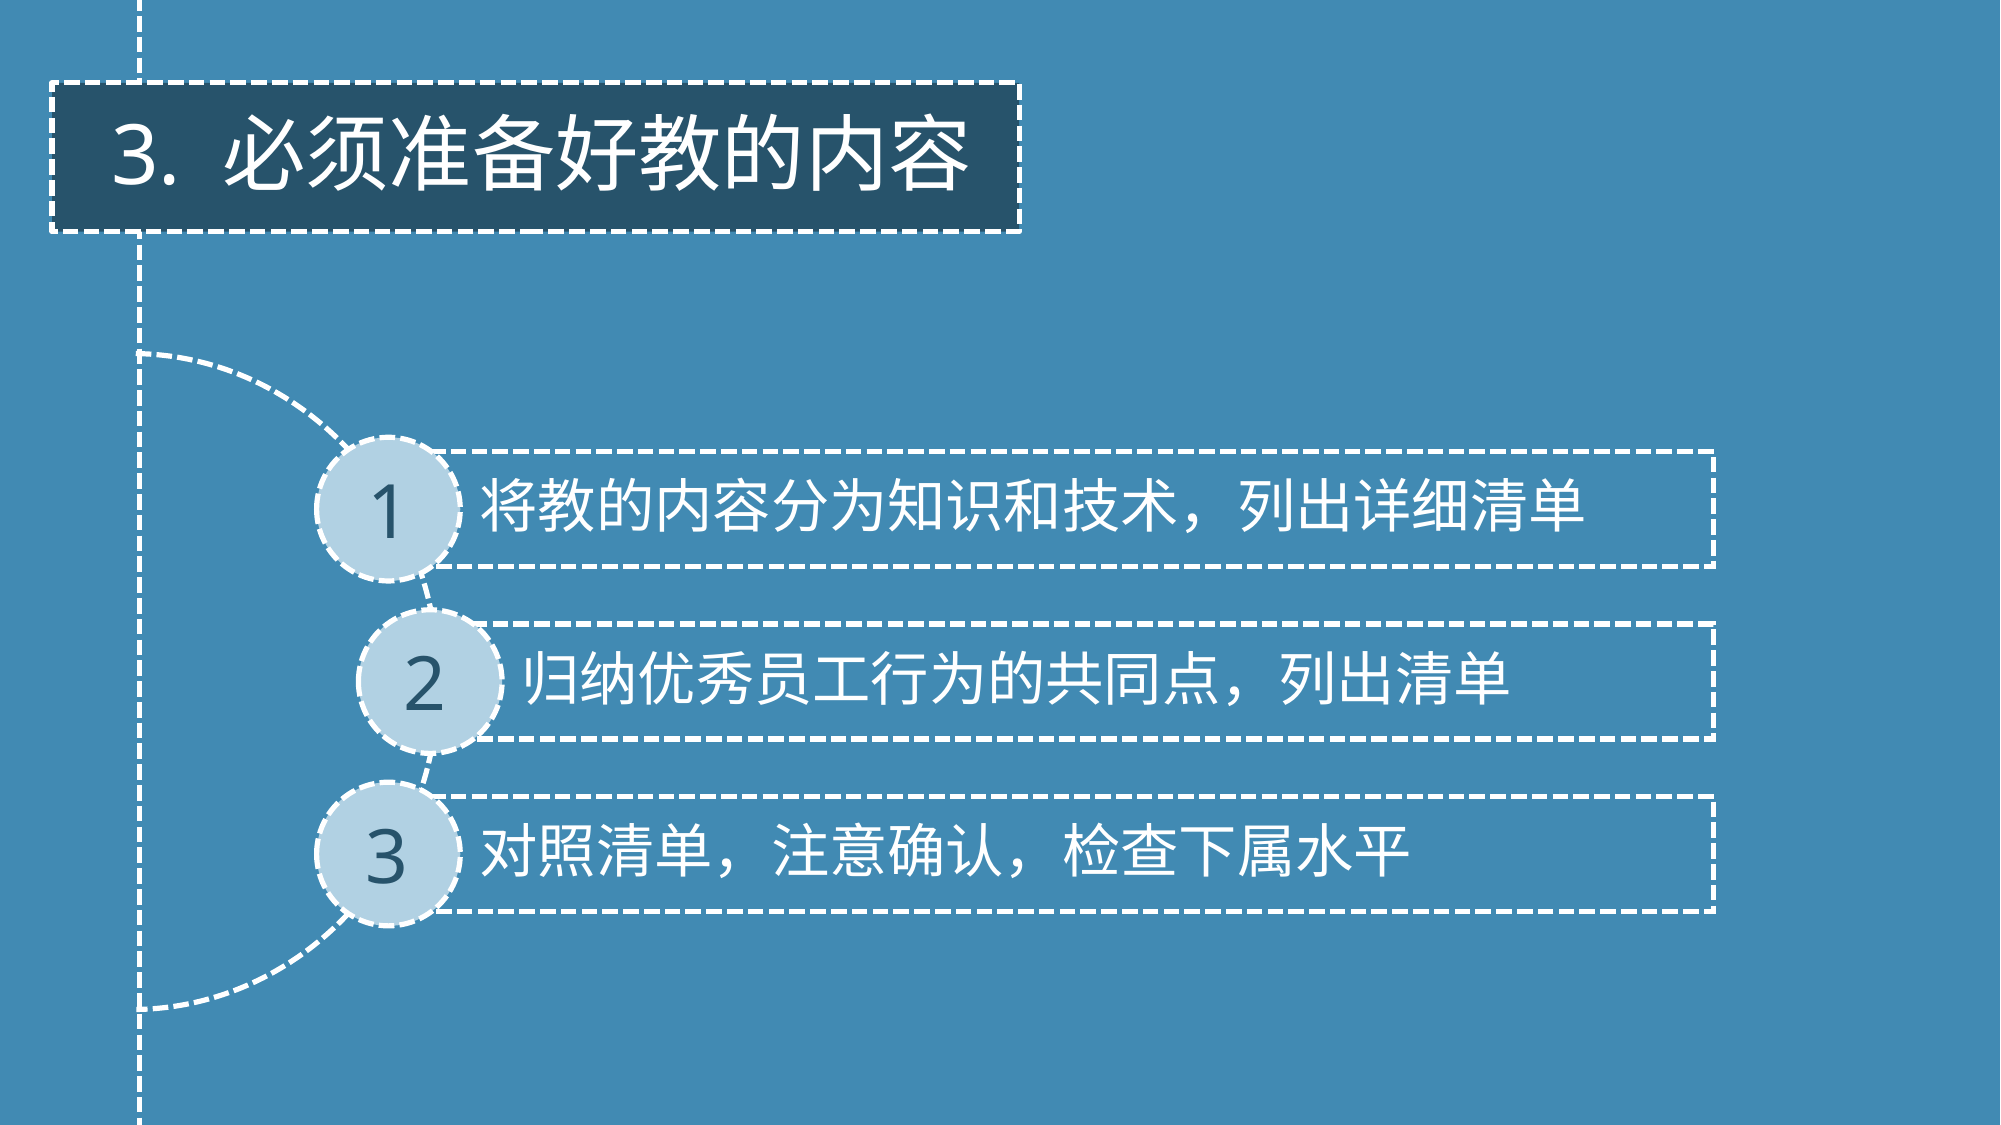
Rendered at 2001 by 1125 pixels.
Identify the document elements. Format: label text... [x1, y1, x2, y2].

text_box 1 [352, 456, 425, 561]
text_box [131, 353, 431, 1011]
text_box [315, 781, 462, 927]
text_box 3. 必须准备好教的内容 [52, 82, 1020, 232]
text_box 将教的内容分为知识和技术，列出详细清单 [433, 451, 1715, 568]
text_box 3 [351, 800, 423, 906]
text_box 2 [388, 628, 461, 734]
text_box [357, 608, 504, 755]
text_box [315, 436, 462, 583]
text_box 对照清单，注意确认，检查下属水平 [433, 796, 1715, 913]
text_box 归纳优秀员工行为的共同点，列出清单 [475, 623, 1715, 740]
